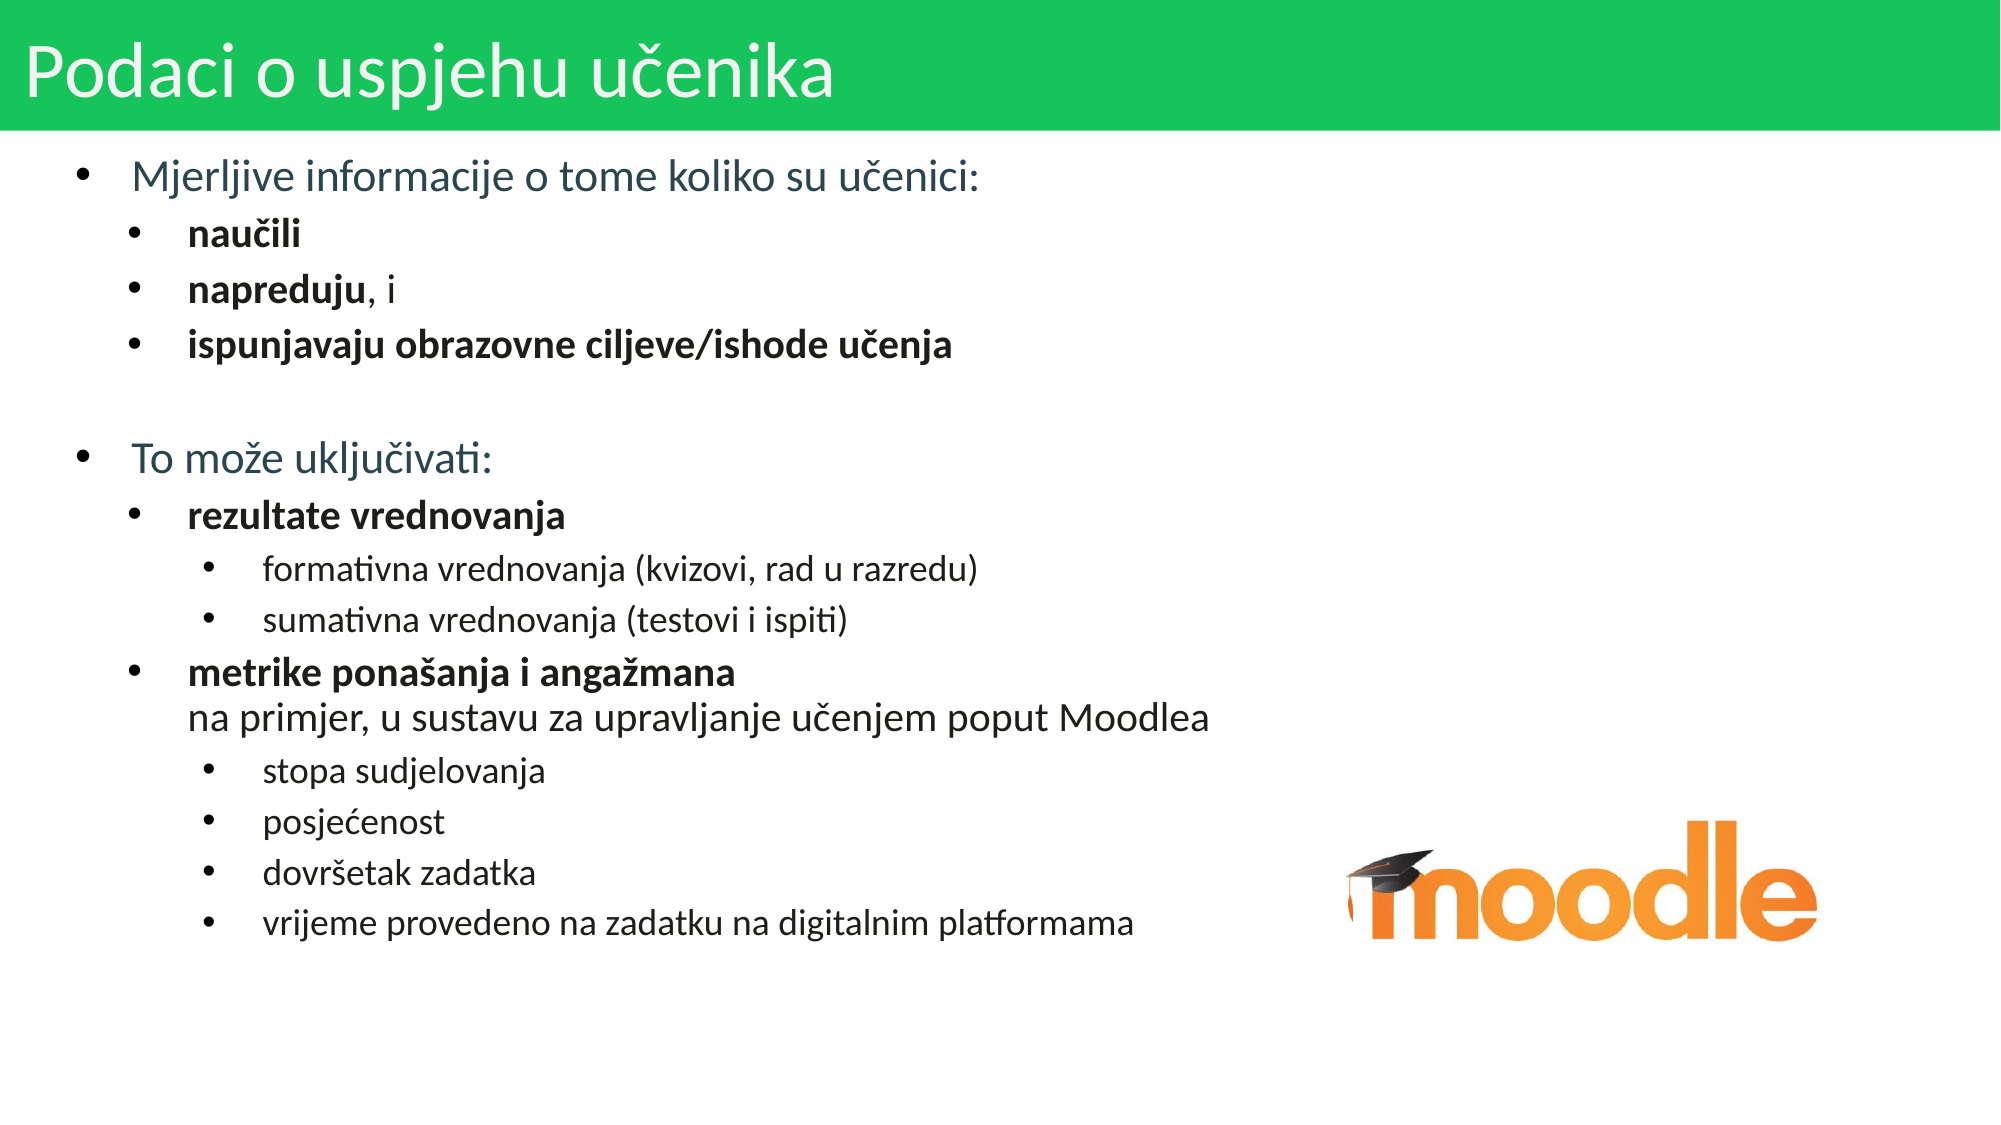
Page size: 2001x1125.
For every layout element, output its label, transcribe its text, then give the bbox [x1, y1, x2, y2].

picture [1256, 702, 1906, 1070]
list Mjerljive informacije o tome koliko su učenici: naučili napreduju, i ispunjavaju obrazovne ciljeve/ishode učenja To može uključivati: rezultate vrednovanja formativna vrednovanja (kvizovi, rad u razredu) sumativna vrednovanja (testovi i ispiti) metrike ponašanja i angažmana na primjer, u sustavu za upravljanje učenjem poput Moodlea stopa sudjelovanja posjećenost dovršetak zadatka vrijeme provedeno na zadatku na digitalnim platformama [22, 144, 1982, 1108]
title Podaci o uspjehu učenika [16, 13, 1976, 131]
